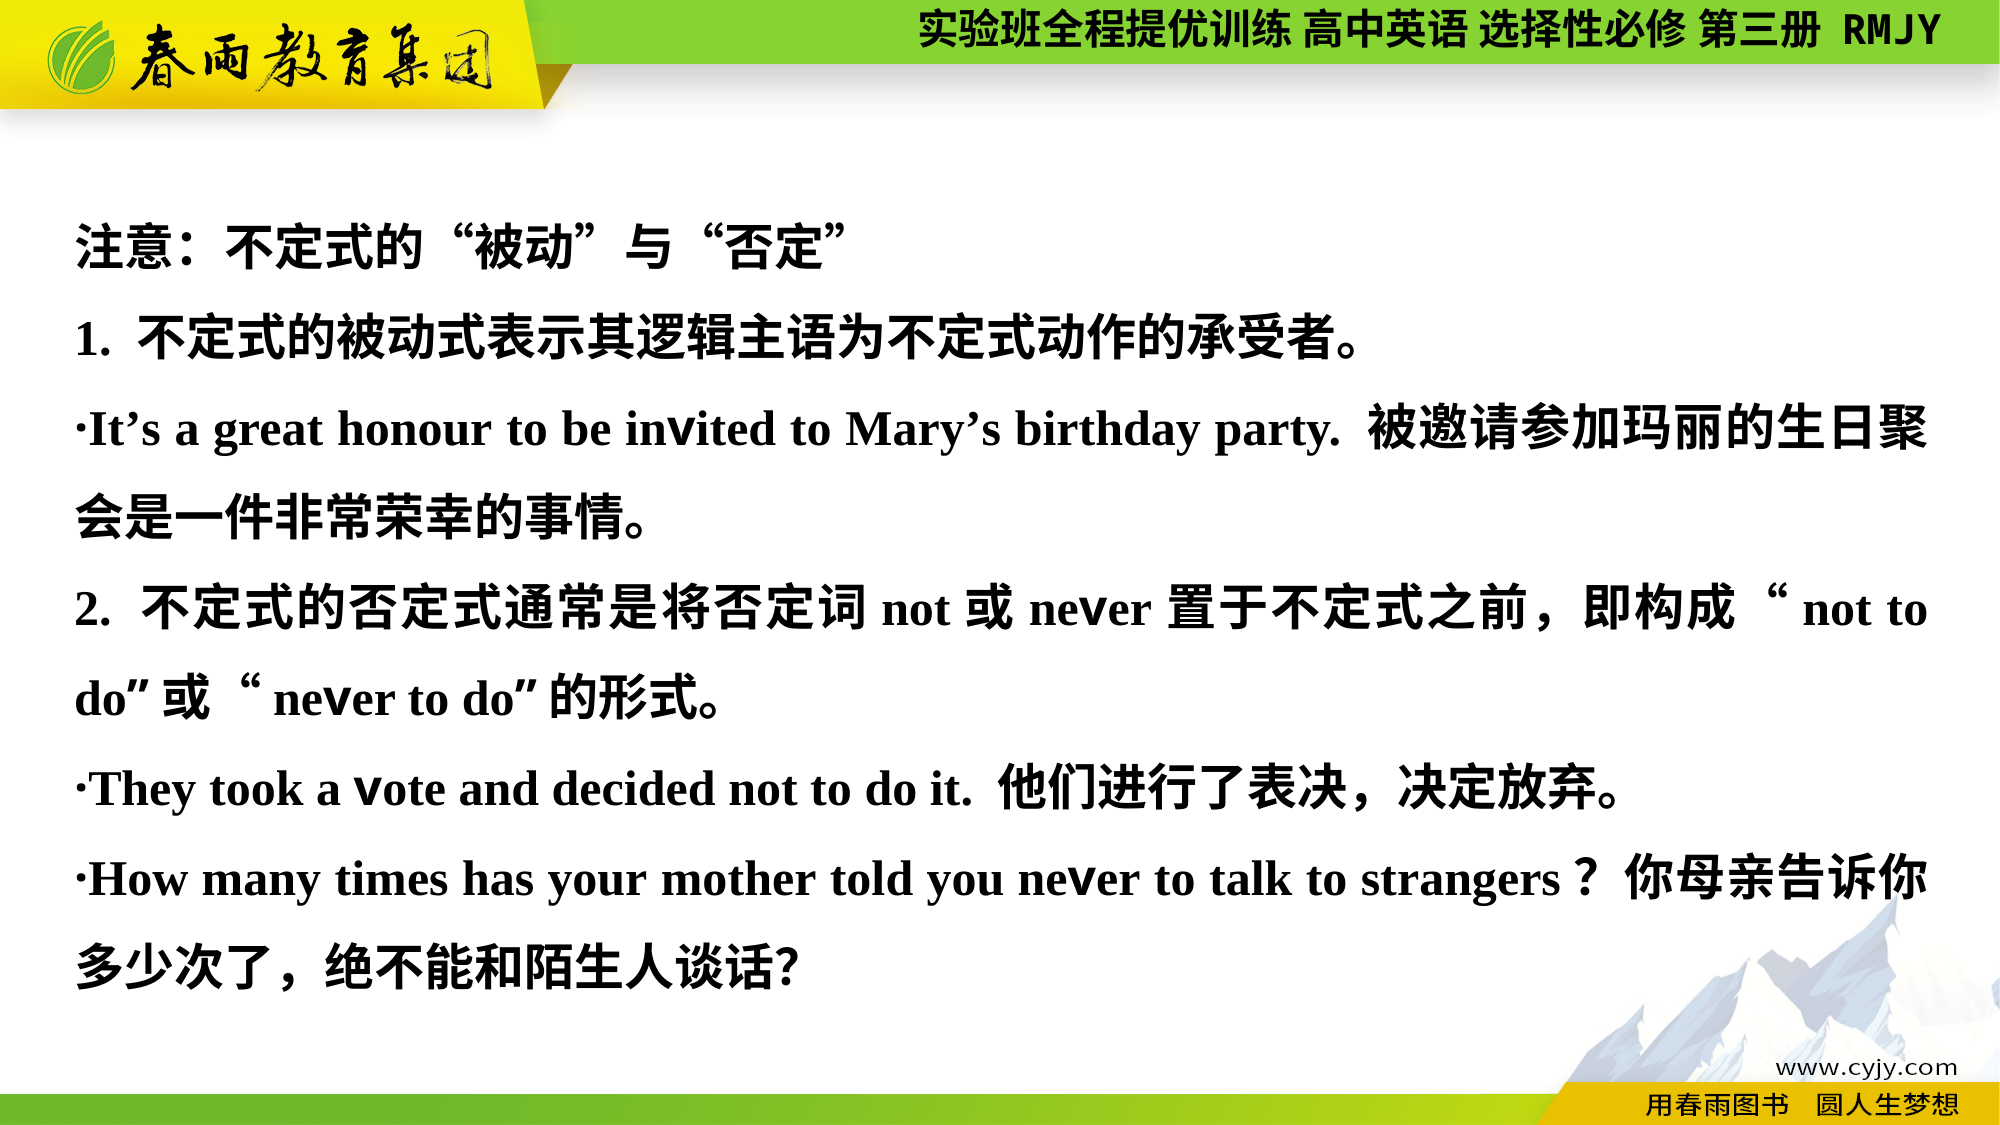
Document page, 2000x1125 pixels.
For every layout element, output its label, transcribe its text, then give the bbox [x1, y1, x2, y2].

picture [0, 0, 2000, 1125]
list 注意：不定式的“被动”与“否定” 1. 不定式的被动式表示其逻辑主语为不定式动作的承受者。 ·It’s a great honour to be invited to Mary’s birthday party. 被邀请参加玛丽的生日聚会是一件非常荣幸的事情。 2. 不定式的否定式通常是将否定词not或never置于不定式之前，即构成“not to do”或“never to do”的形式。 ·They took a vote and decided not to do it. 他们进行了表决，决定放弃。 ·How many times has your mother told you never to talk to strangers？你母亲告诉你多少次了，绝不能和陌生人谈话？ [59, 178, 1944, 1012]
